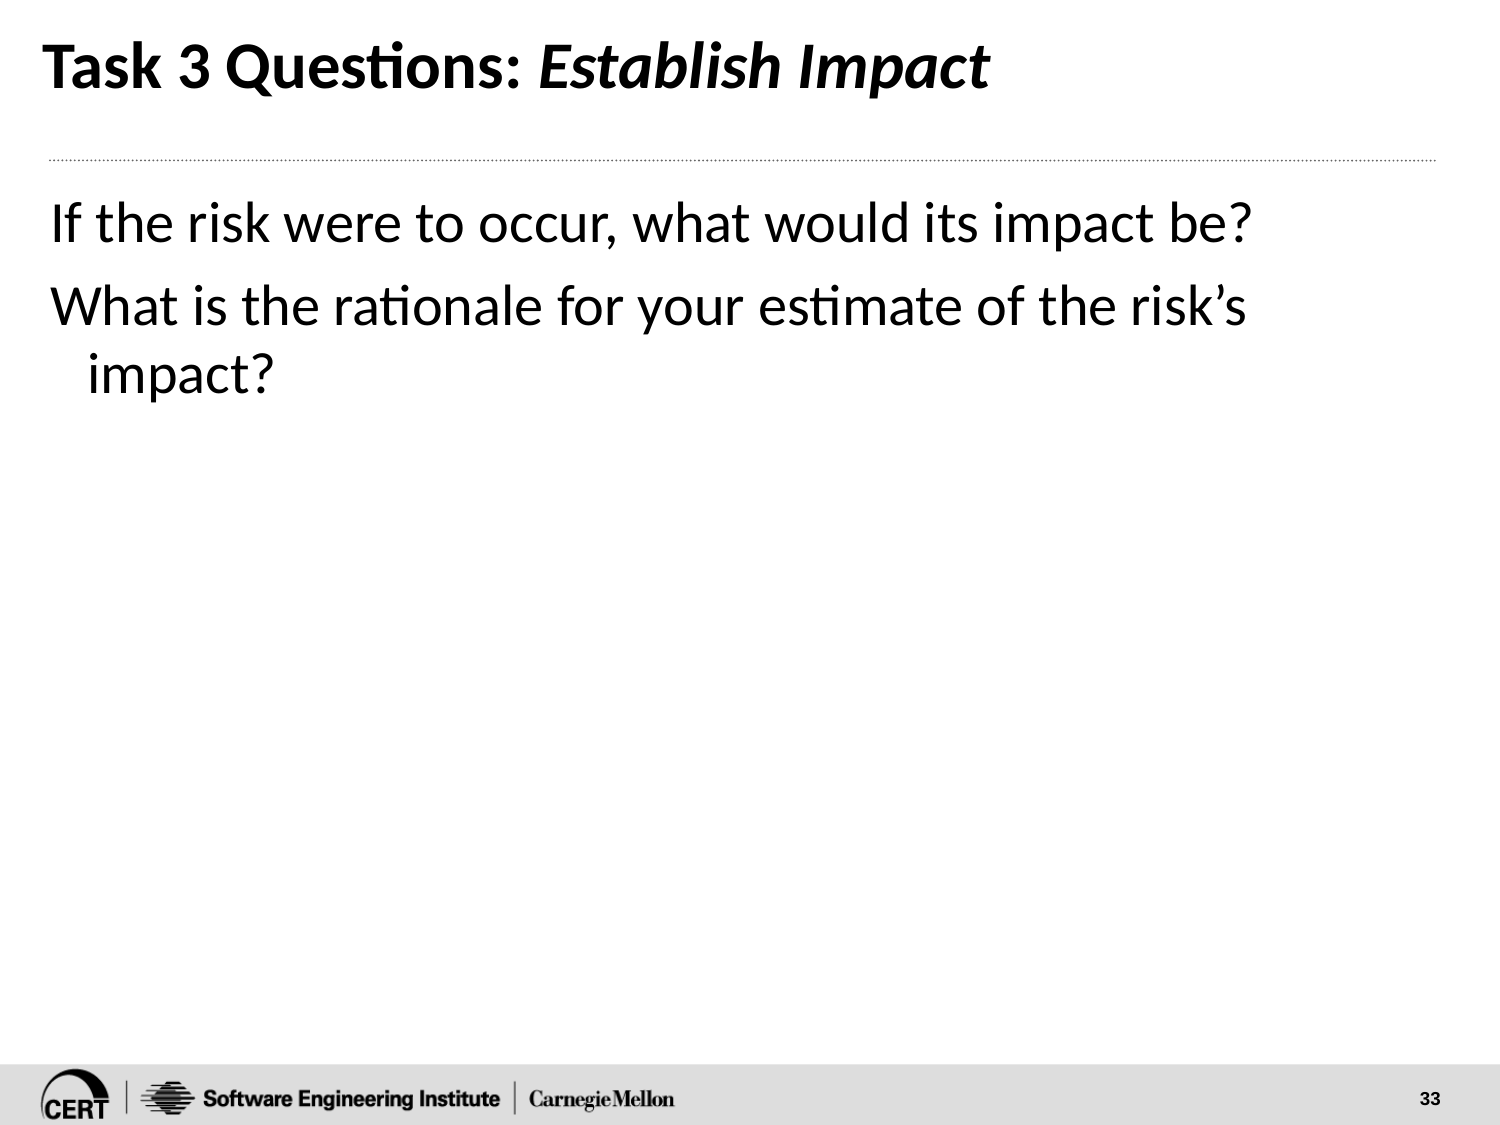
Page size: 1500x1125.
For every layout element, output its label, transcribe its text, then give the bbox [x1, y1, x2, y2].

list If the risk were to occur, what would its impact be? What is the rationale for your estimate of the risk’s impact? [49, 187, 1438, 1001]
title Task 3 Questions: Establish Impact [42, 37, 1434, 155]
picture [24, 1065, 688, 1125]
